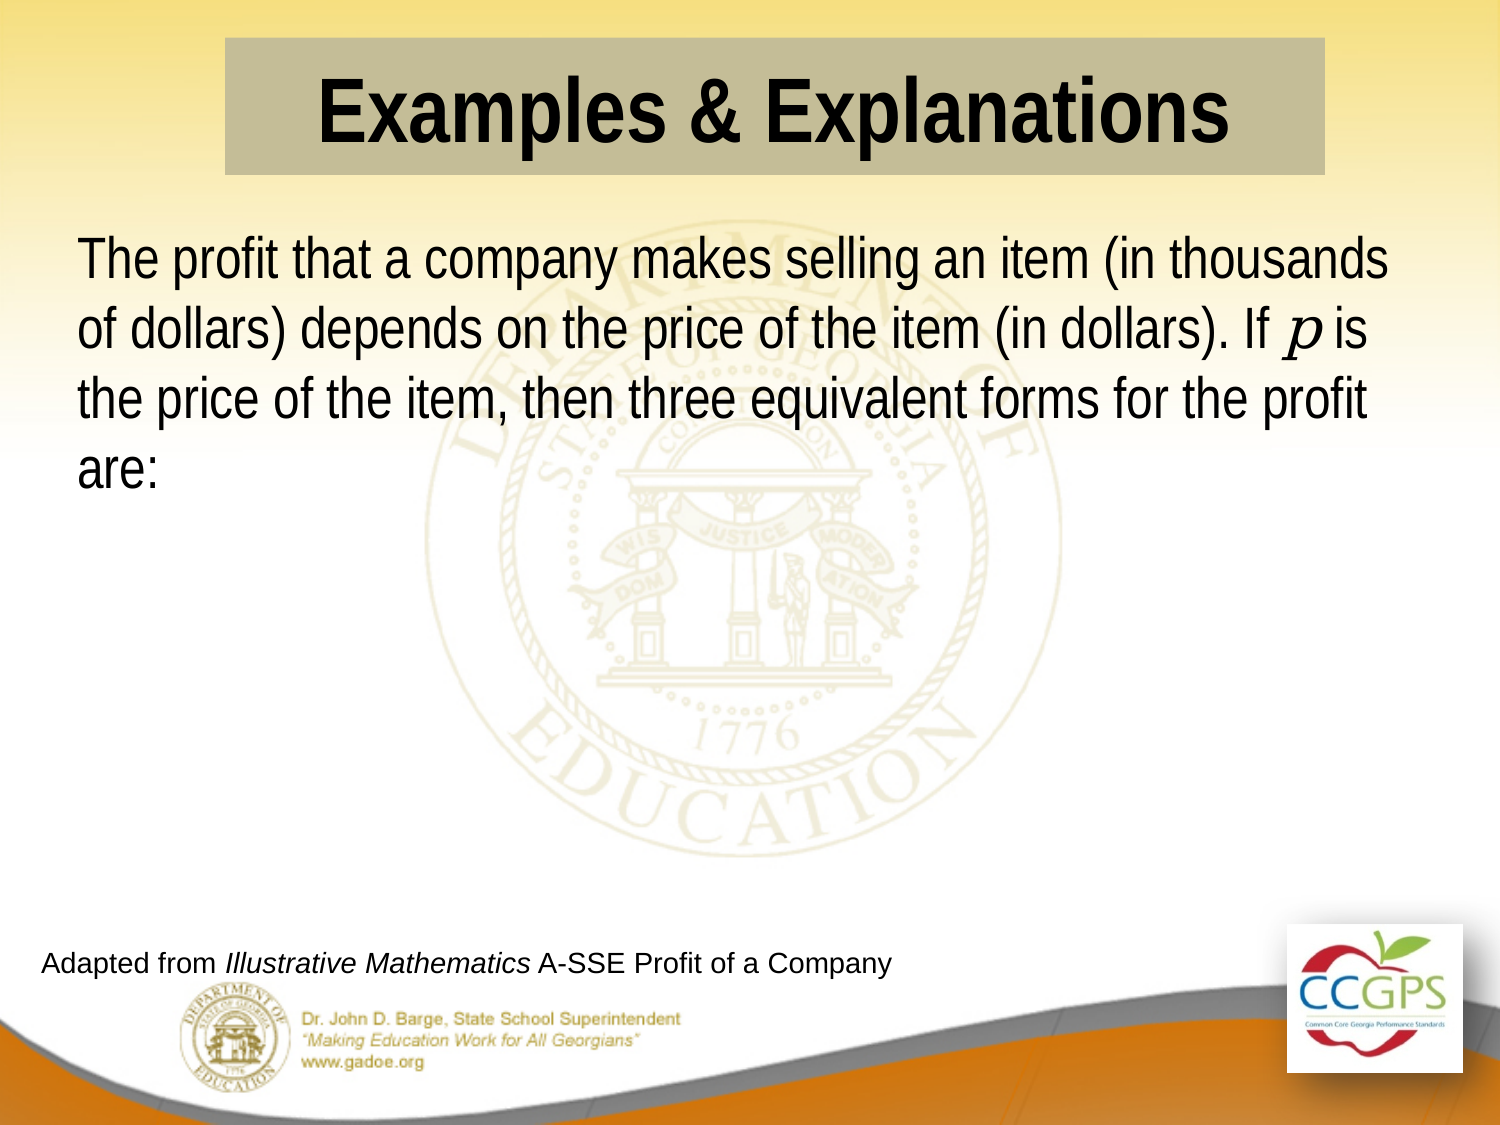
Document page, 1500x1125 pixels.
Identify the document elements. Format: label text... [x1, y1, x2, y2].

text_box Adapted from Illustrative Mathematics A-SSE Profit of a Company [26, 937, 908, 988]
title Examples & Explanations [224, 37, 1326, 176]
picture [0, 0, 1500, 1125]
